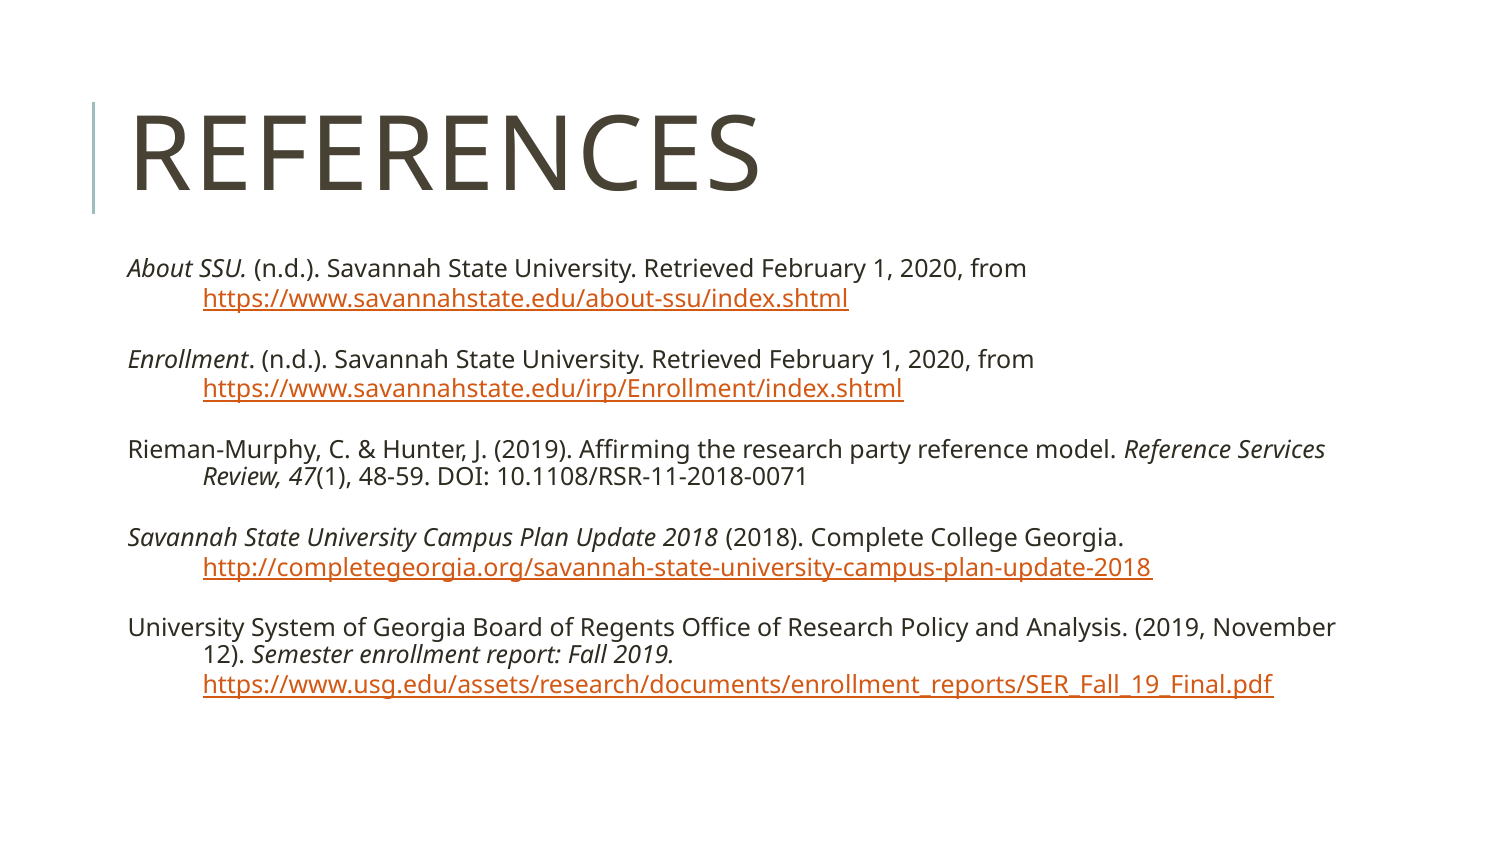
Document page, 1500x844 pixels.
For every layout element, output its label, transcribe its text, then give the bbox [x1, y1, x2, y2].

list About SSU. (n.d.). Savannah State University. Retrieved February 1, 2020, from https://www.savannahstate.edu/about-ssu/index.shtml Enrollment. (n.d.). Savannah State University. Retrieved February 1, 2020, from https://www.savannahstate.edu/irp/Enrollment/index.shtml Rieman-Murphy, C. & Hunter, J. (2019). Affir​ming the research party reference model. Reference Services Review, 47(1), 48-59. DOI: 10.1108/RSR-11-2018-0071 Savannah State University Campus Plan Update 2018 (2018). Complete College Georgia. http://completegeorgia.org/savannah-state-university-campus-plan-update-2018 University System of Georgia Board of Regents Office of Research Policy and Analysis. (2019, November 12). Semester enrollment report: Fall 2019. https://www.usg.edu/assets/research/documents/enrollment_reports/SER_Fall_19_Final.pdf [112, 240, 1398, 750]
title References [112, 95, 1500, 190]
